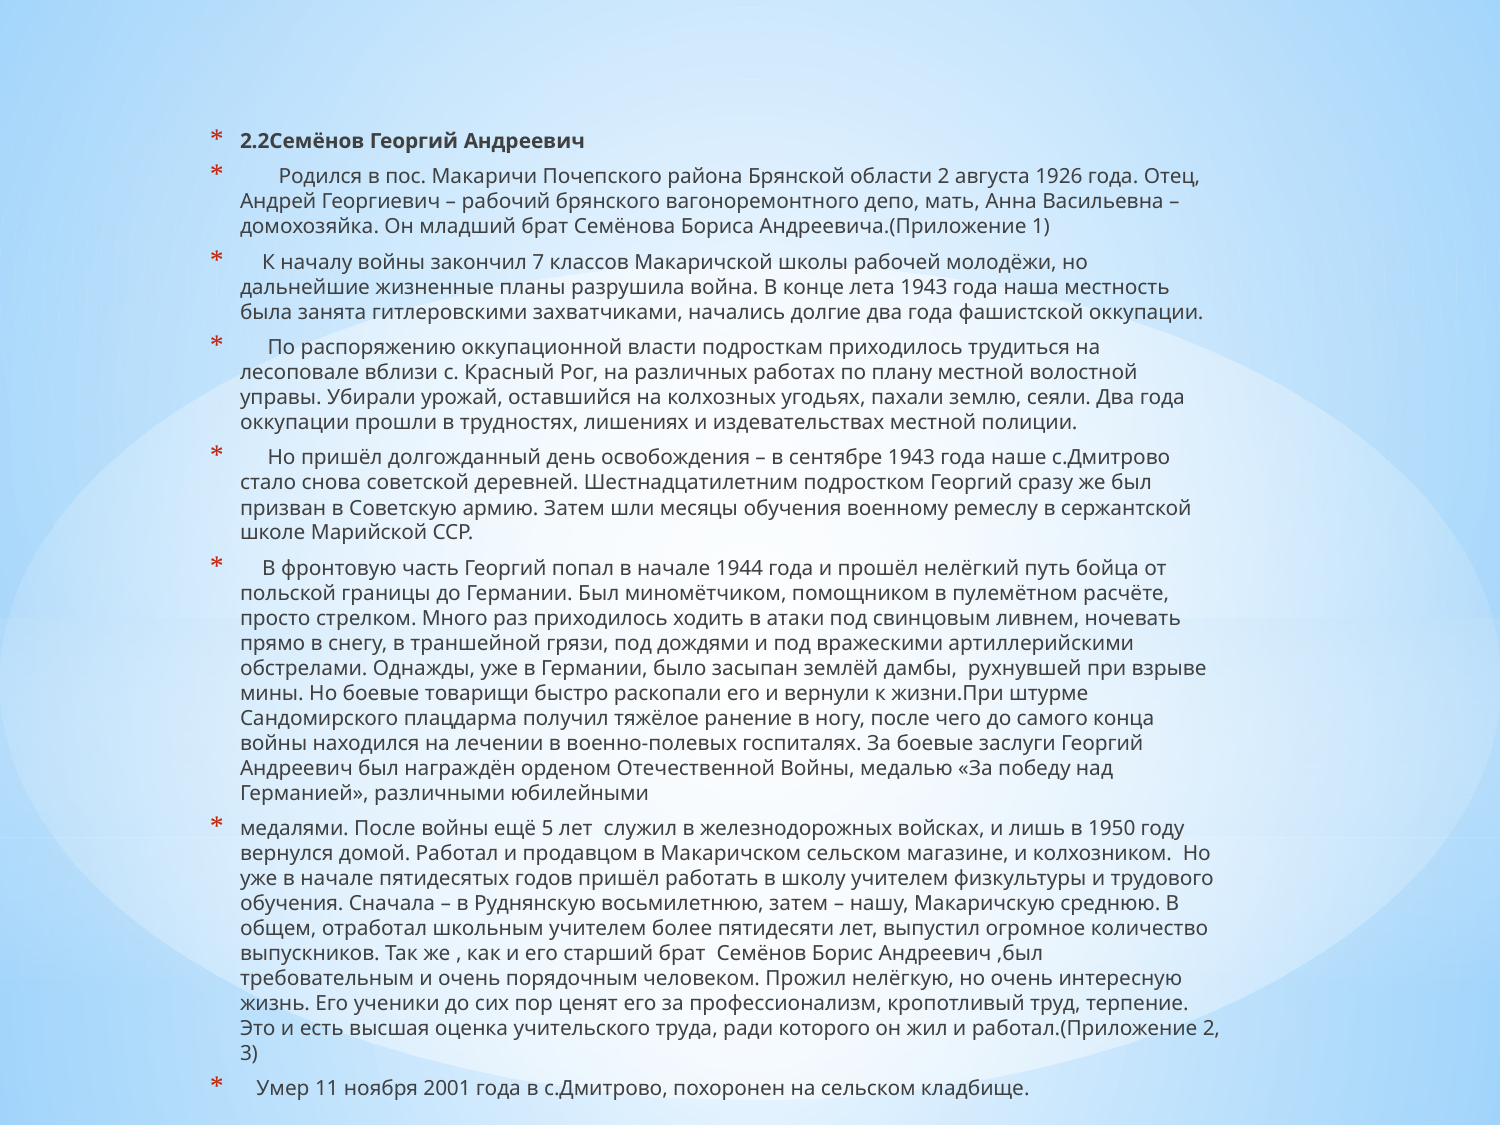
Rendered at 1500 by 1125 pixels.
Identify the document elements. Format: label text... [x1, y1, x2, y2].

list 2.2Семёнов Георгий Андреевич Родился в пос. Макаричи Почепского района Брянской области 2 августа 1926 года. Отец, Андрей Георгиевич – рабочий брянского вагоноремонтного депо, мать, Анна Васильевна – домохозяйка. Он младший брат Семёнова Бориса Андреевича.(Приложение 1) К началу войны закончил 7 классов Макаричской школы рабочей молодёжи, но дальнейшие жизненные планы разрушила война. В конце лета 1943 года наша местность была занята гитлеровскими захватчиками, начались долгие два года фашистской оккупации. По распоряжению оккупационной власти подросткам приходилось трудиться на лесоповале вблизи с. Красный Рог, на различных работах по плану местной волостной управы. Убирали урожай, оставшийся на колхозных угодьях, пахали землю, сеяли. Два года оккупации прошли в трудностях, лишениях и издевательствах местной полиции. Но пришёл долгожданный день освобождения – в сентябре 1943 года наше с.Дмитрово стало снова советской деревней. Шестнадцатилетним подростком Георгий сразу же был призван в Советскую армию. Затем шли месяцы обучения военному ремеслу в сержантской школе Марийской ССР. В фронтовую часть Георгий попал в начале 1944 года и прошёл нелёгкий путь бойца от польской границы до Германии. Был миномётчиком, помощником в пулемётном расчёте, просто стрелком. Много раз приходилось ходить в атаки под свинцовым ливнем, ночевать прямо в снегу, в траншейной грязи, под дождями и под вражескими артиллерийскими обстрелами. Однажды, уже в Германии, было засыпан землёй дамбы, рухнувшей при взрыве мины. Но боевые товарищи быстро раскопали его и вернули к жизни.При штурме Сандомирского плацдарма получил тяжёлое ранение в ногу, после чего до самого конца войны находился на лечении в военно-полевых госпиталях. За боевые заслуги Георгий Андреевич был награждён орденом Отечественной Войны, медалью «За победу над Германией», различными юбилейными медалями. После войны ещё 5 лет служил в железнодорожных войсках, и лишь в 1950 году вернулся домой. Работал и продавцом в Макаричском сельском магазине, и колхозником. Но уже в начале пятидесятых годов пришёл работать в школу учителем физкультуры и трудового обучения. Сначала – в Руднянскую восьмилетнюю, затем – нашу, Макаричскую среднюю. В общем, отработал школьным учителем более пятидесяти лет, выпустил огромное количество выпускников. Так же , как и его старший брат Семёнов Борис Андреевич ,был требовательным и очень порядочным человеком. Прожил нелёгкую, но очень интересную жизнь. Его ученики до сих пор ценят его за профессионализм, кропотливый труд, терпение. Это и есть высшая оценка учительского труда, ради которого он жил и работал.(Приложение 2, 3) Умер 11 ноября 2001 года в с.Дмитрово, похоронен на сельском кладбище. [187, 120, 1238, 690]
